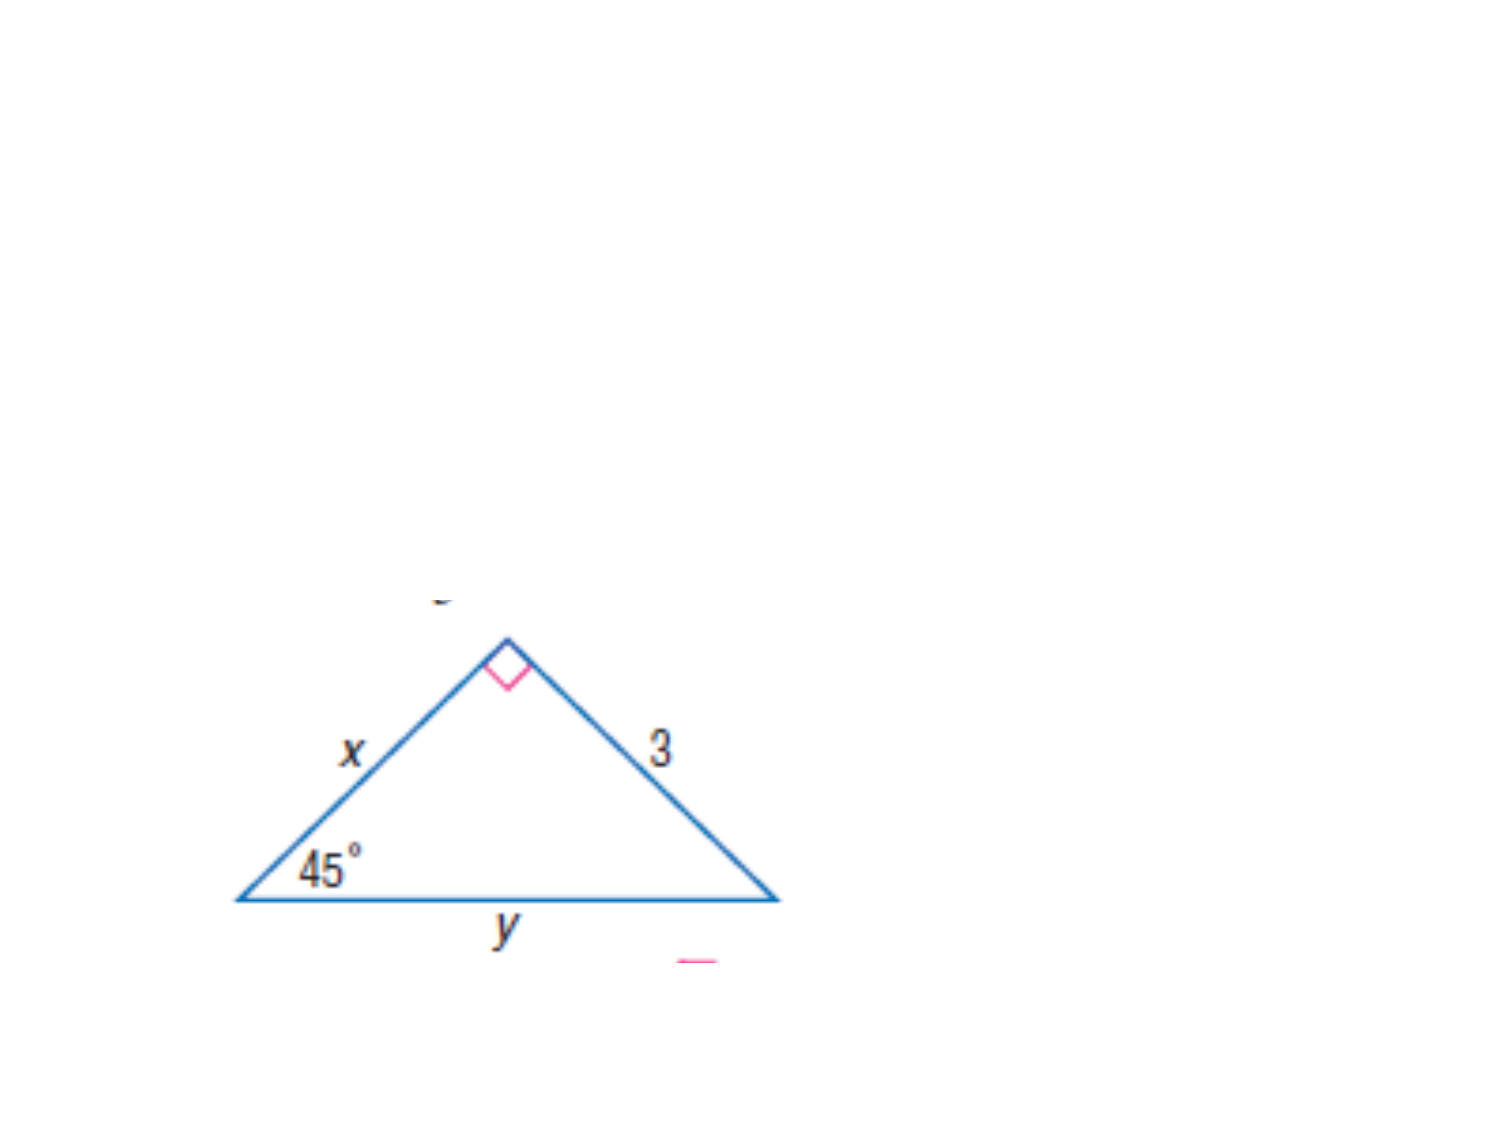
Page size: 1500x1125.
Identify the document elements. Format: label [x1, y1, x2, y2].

list [206, 599, 863, 963]
